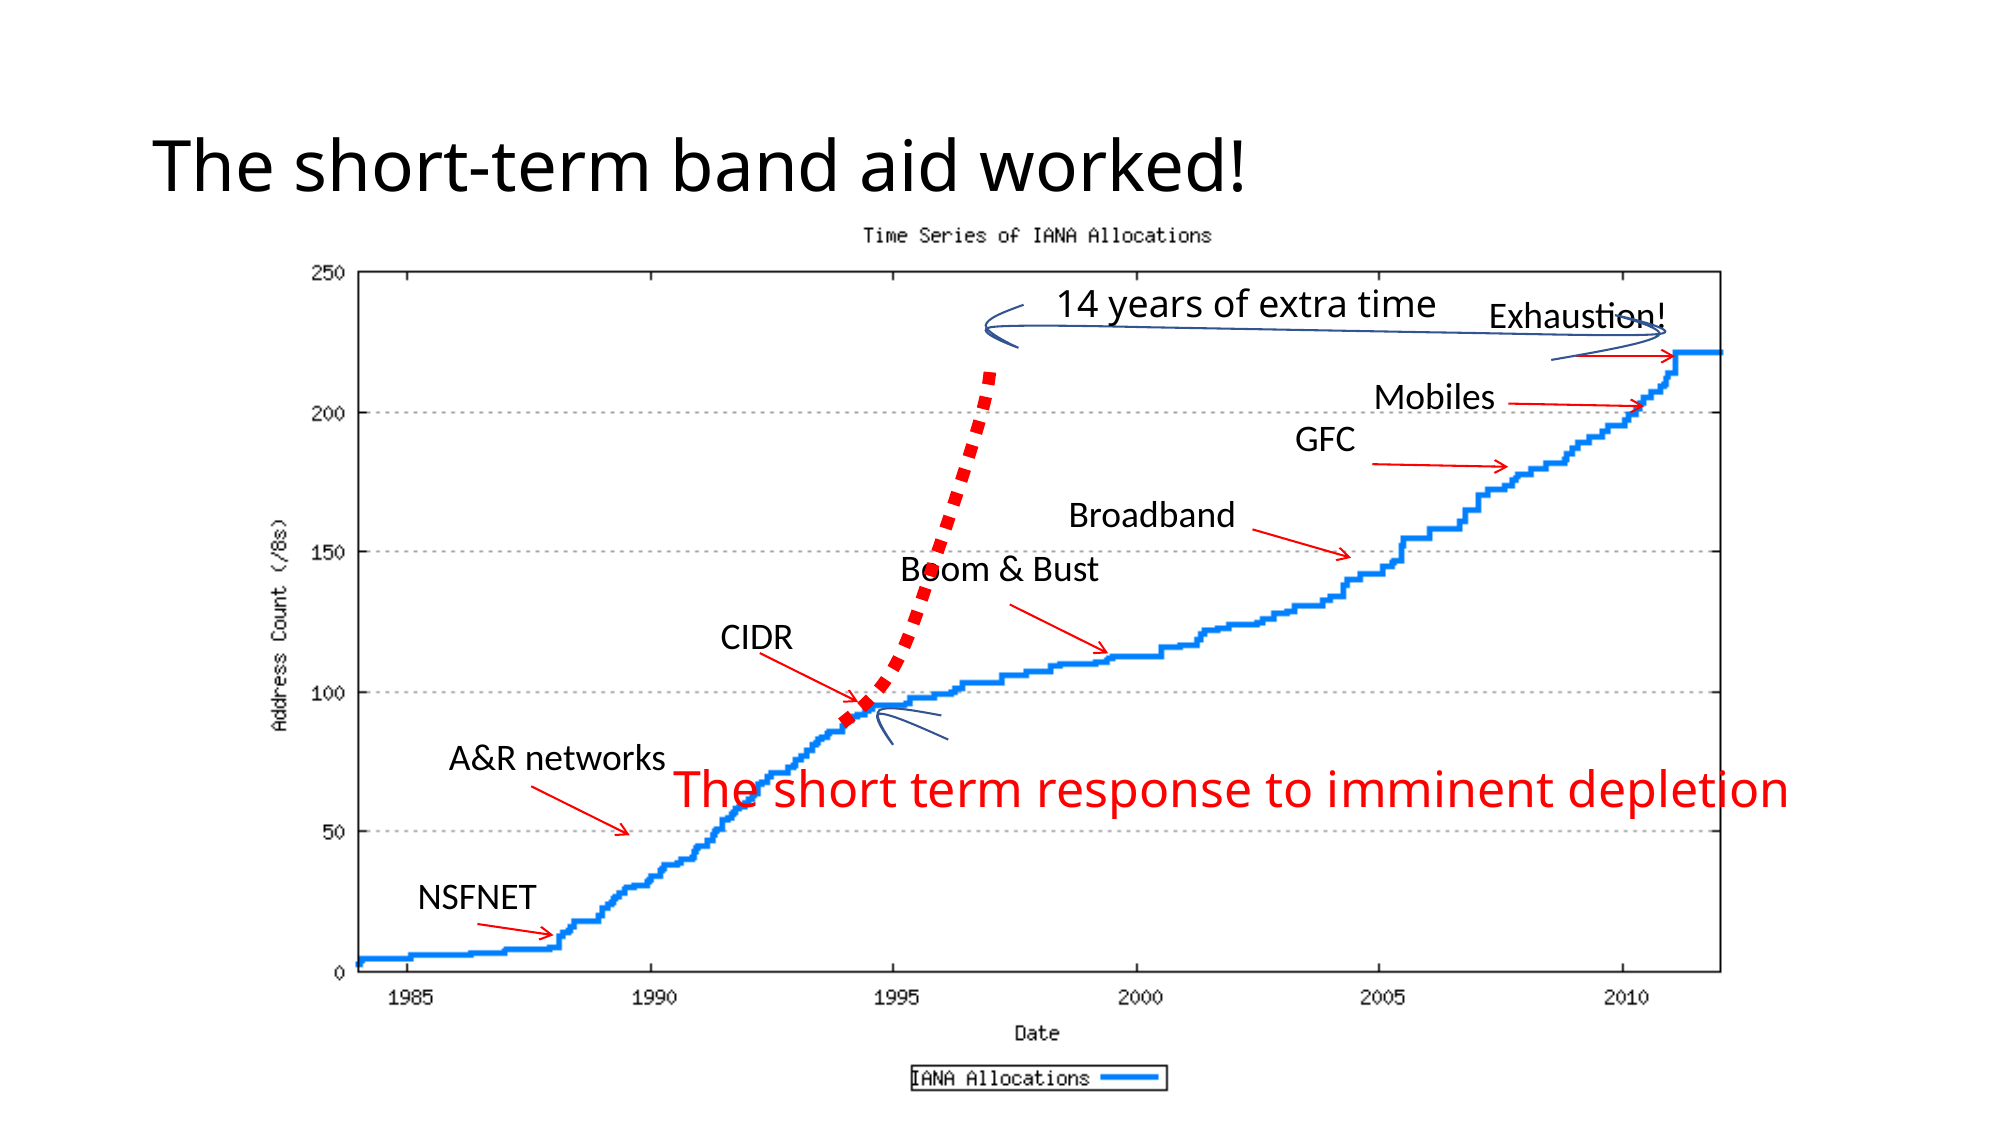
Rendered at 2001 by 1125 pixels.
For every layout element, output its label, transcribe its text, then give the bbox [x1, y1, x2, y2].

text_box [1252, 529, 1351, 558]
title The short-term band aid worked! [137, 59, 1863, 278]
picture [249, 198, 1750, 1099]
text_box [1508, 403, 1645, 407]
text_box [759, 652, 859, 702]
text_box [477, 924, 554, 936]
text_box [1009, 604, 1109, 654]
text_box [531, 786, 630, 836]
text_box The short term response to imminent depletion [1750, 750, 1807, 825]
